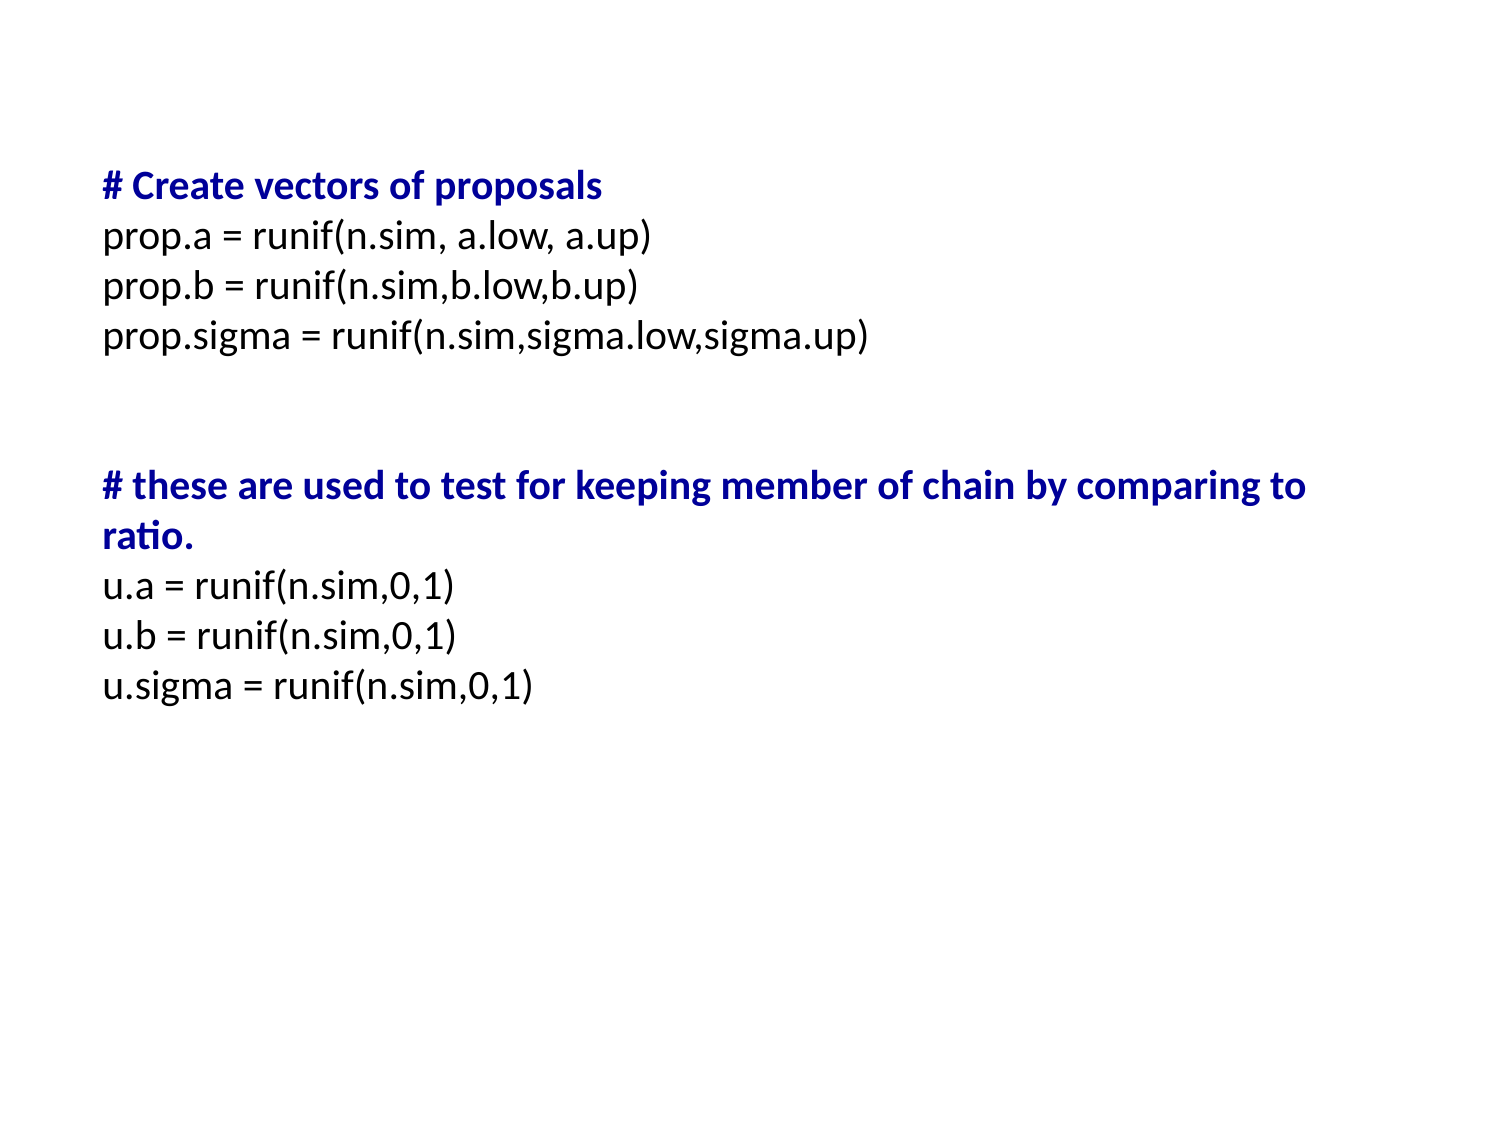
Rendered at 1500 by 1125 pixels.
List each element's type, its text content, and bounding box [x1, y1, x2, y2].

text_box # Create vectors of proposals prop.a = runif(n.sim, a.low, a.up) prop.b = runif(n.sim,b.low,b.up) prop.sigma = runif(n.sim,sigma.low,sigma.up) # these are used to test for keeping member of chain by comparing to ratio. u.a = runif(n.sim,0,1) u.b = runif(n.sim,0,1) u.sigma = runif(n.sim,0,1) [87, 149, 1338, 815]
